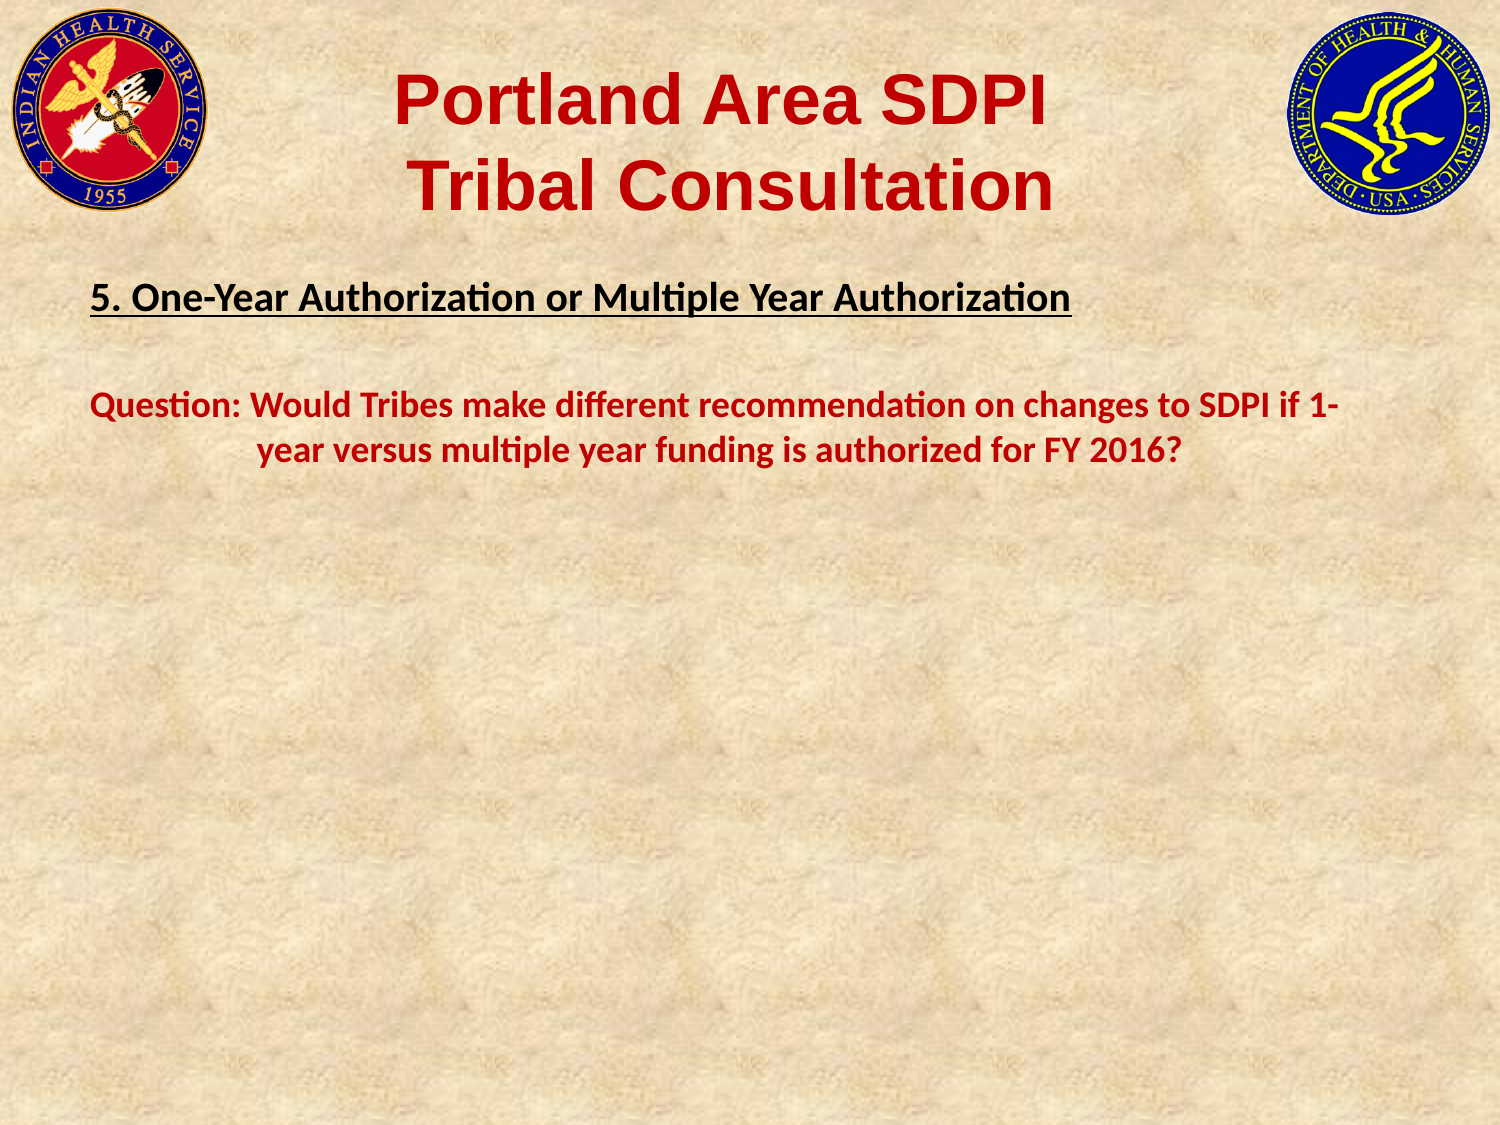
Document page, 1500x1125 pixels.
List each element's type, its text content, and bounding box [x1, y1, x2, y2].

picture [0, 0, 1500, 1125]
list 5. One-Year Authorization or Multiple Year Authorization Question: Would Tribes make different recommendation on changes to SDPI if 1- year versus multiple year funding is authorized for FY 2016? [75, 262, 1425, 1035]
title Portland Area SDPI Tribal Consultation [254, 45, 1213, 233]
